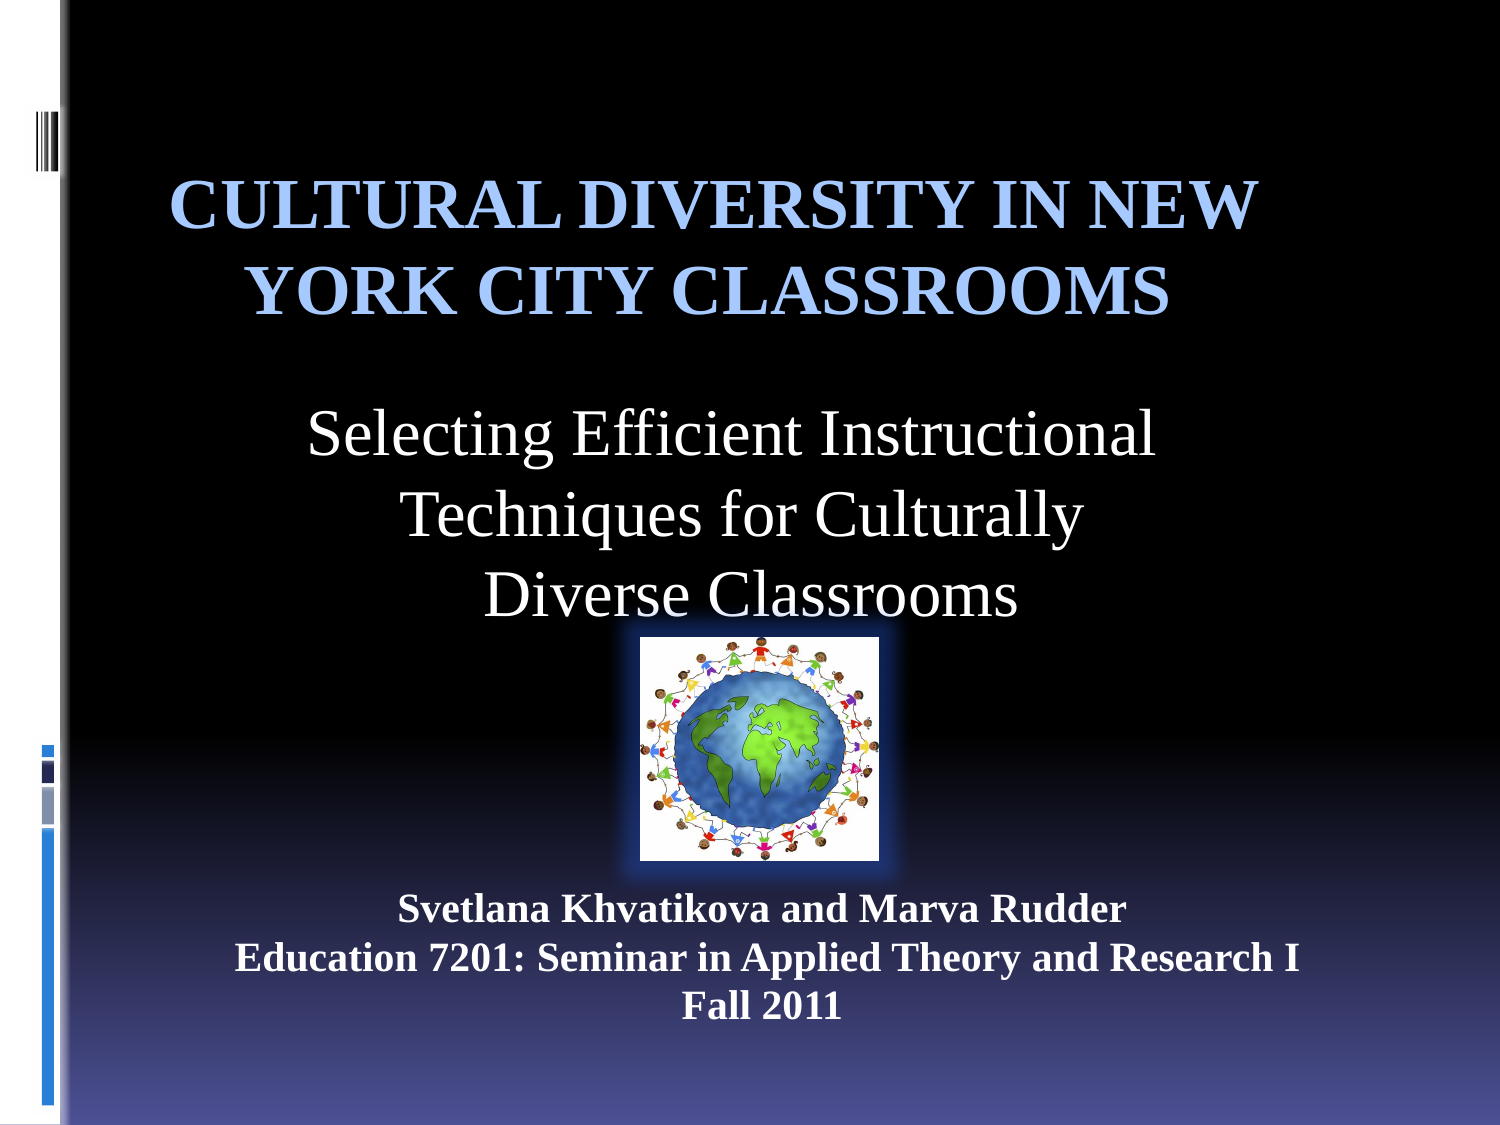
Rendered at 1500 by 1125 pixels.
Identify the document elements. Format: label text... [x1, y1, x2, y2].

text_box Svetlana Khvatikova and Marva Rudder Education 7201: Seminar in Applied Theory and Research I Fall 2011 [174, 825, 1350, 1035]
subtitle Selecting Efficient Instructional Techniques for Culturally Diverse Classrooms [233, 350, 1284, 638]
picture [640, 636, 879, 862]
title Cultural Diversity in New York City Classrooms [99, 149, 1375, 392]
